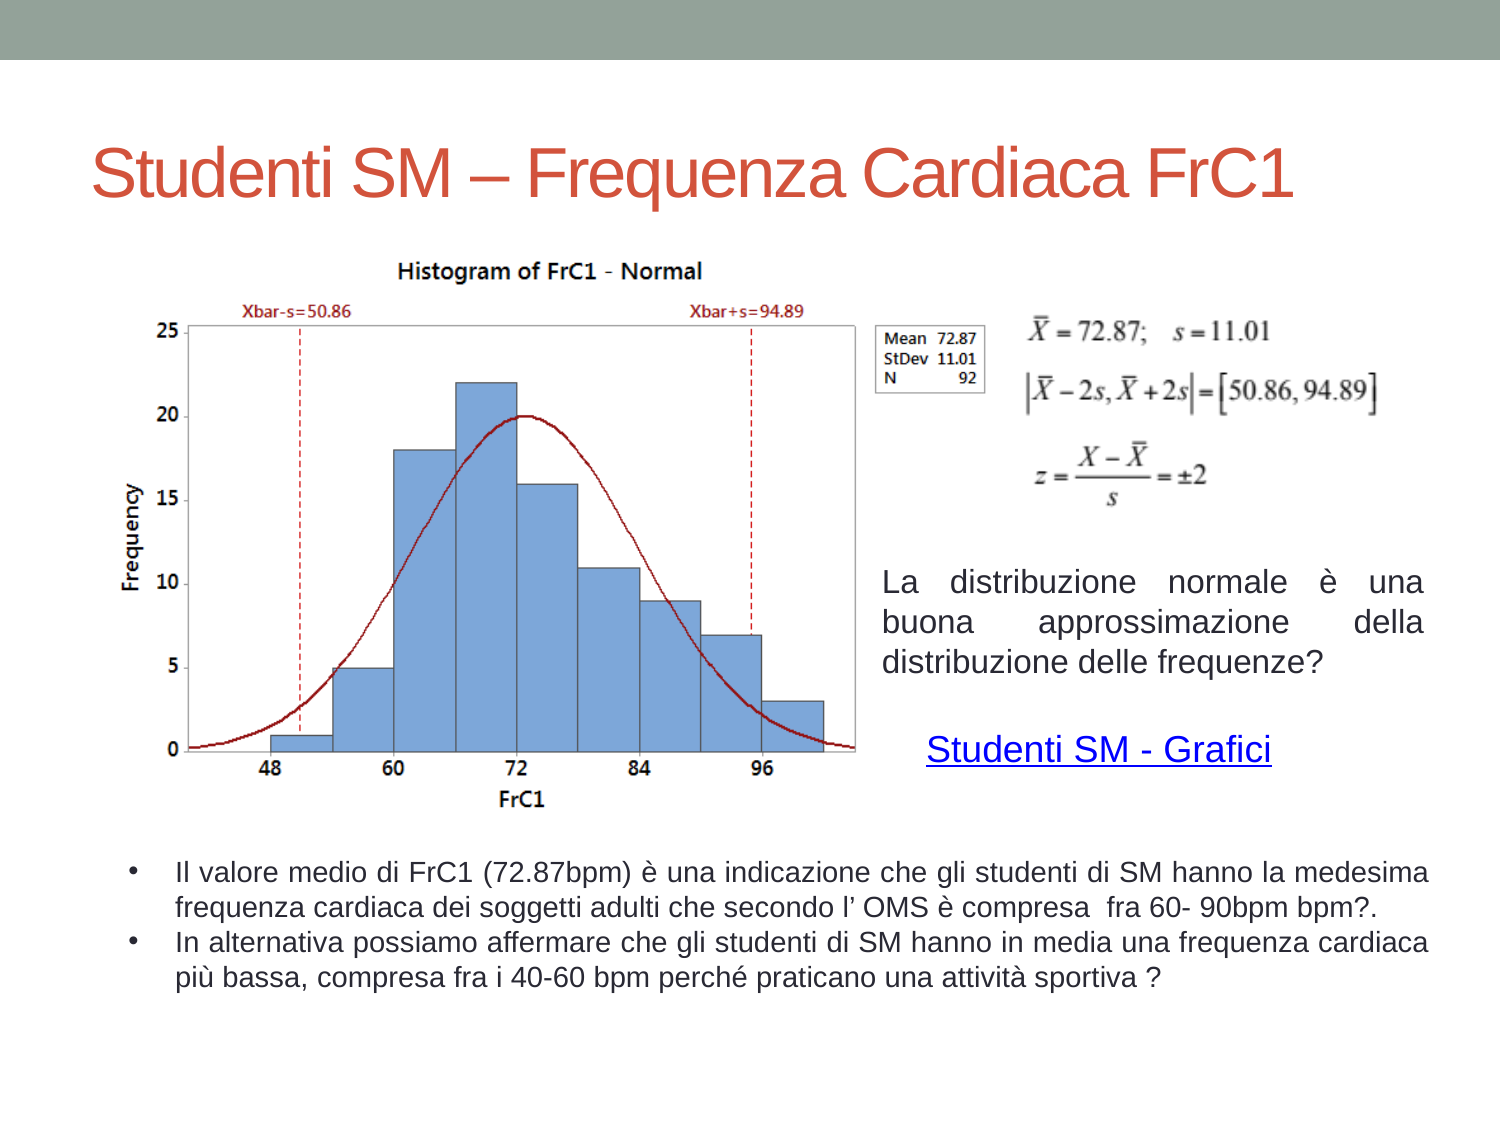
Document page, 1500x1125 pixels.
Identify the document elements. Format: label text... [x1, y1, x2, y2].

text_box Studenti SM - Grafici [1002, 717, 1337, 778]
text_box Il valore medio di FrC1 (72.87bpm) è una indicazione che gli studenti di SM hanno la medesima frequenza cardiaca dei soggetti adulti che secondo l’ OMS è compresa fra 60- 90bpm bpm?. In alternativa possiamo affermare che gli studenti di SM hanno in media una frequenza cardiaca più bassa, compresa fra i 40-60 bpm perché praticano una attività sportiva ? [113, 845, 1446, 1001]
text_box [1022, 312, 1378, 509]
picture [94, 230, 993, 823]
text_box La distribuzione normale è una buona approssimazione della distribuzione delle frequenze? [1002, 553, 1440, 688]
title Studenti SM – Frequenza Cardiaca FrC1 [75, 87, 1425, 250]
